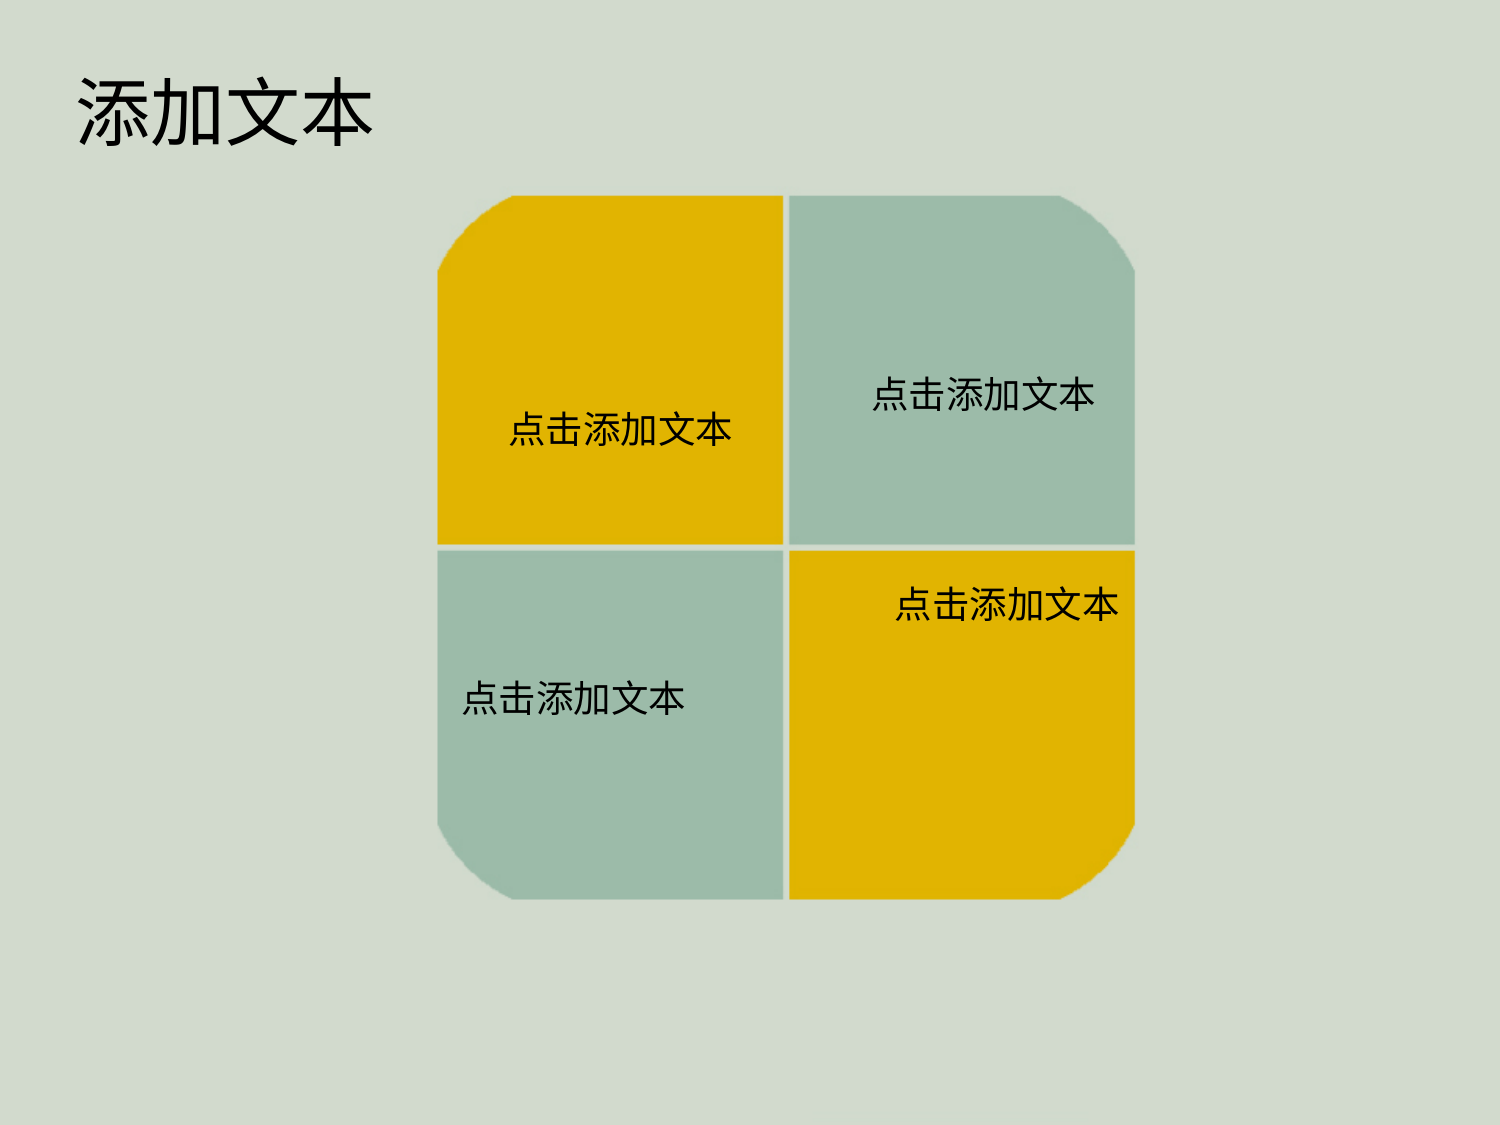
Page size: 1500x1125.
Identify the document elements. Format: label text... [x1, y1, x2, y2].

picture [0, 0, 1500, 1125]
text_box 点击添加文本 [880, 574, 1135, 634]
text_box 添加文本 [60, 58, 391, 164]
text_box 点击添加文本 [493, 398, 749, 459]
text_box 点击添加文本 [446, 667, 702, 728]
text_box 点击添加文本 [856, 363, 1112, 423]
